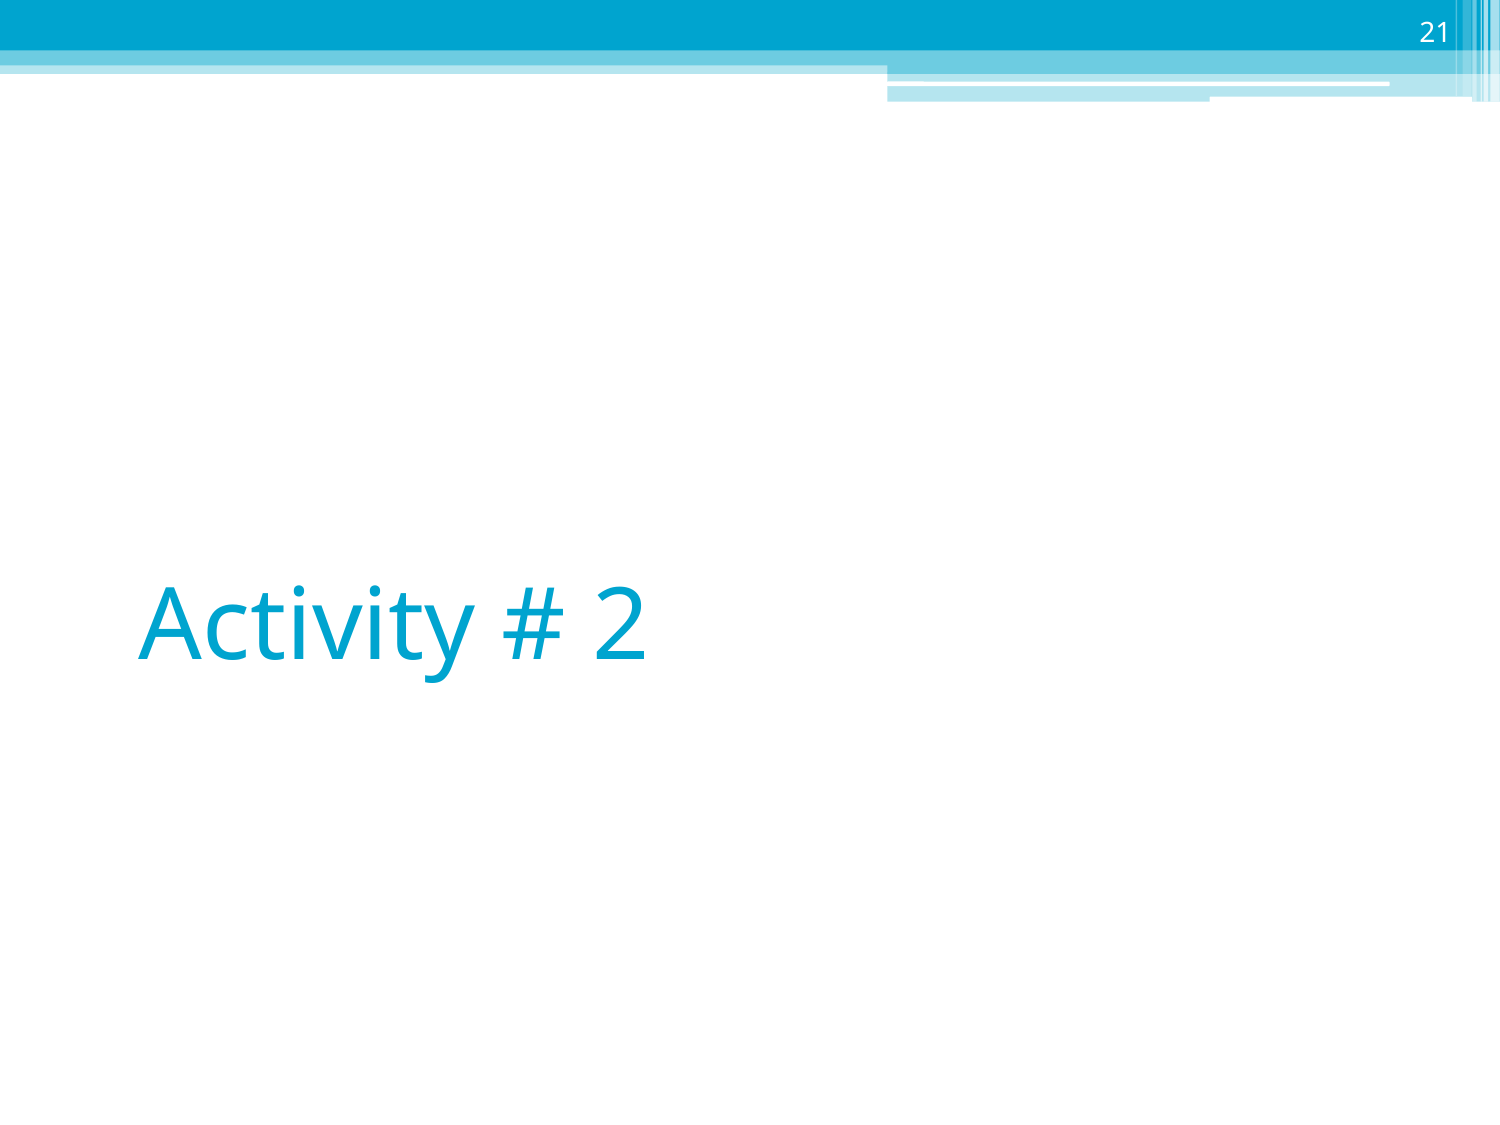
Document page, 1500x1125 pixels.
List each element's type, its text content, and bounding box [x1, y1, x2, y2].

slide_number 21 [1341, 0, 1466, 61]
list Activity # 2 [118, 552, 1394, 800]
